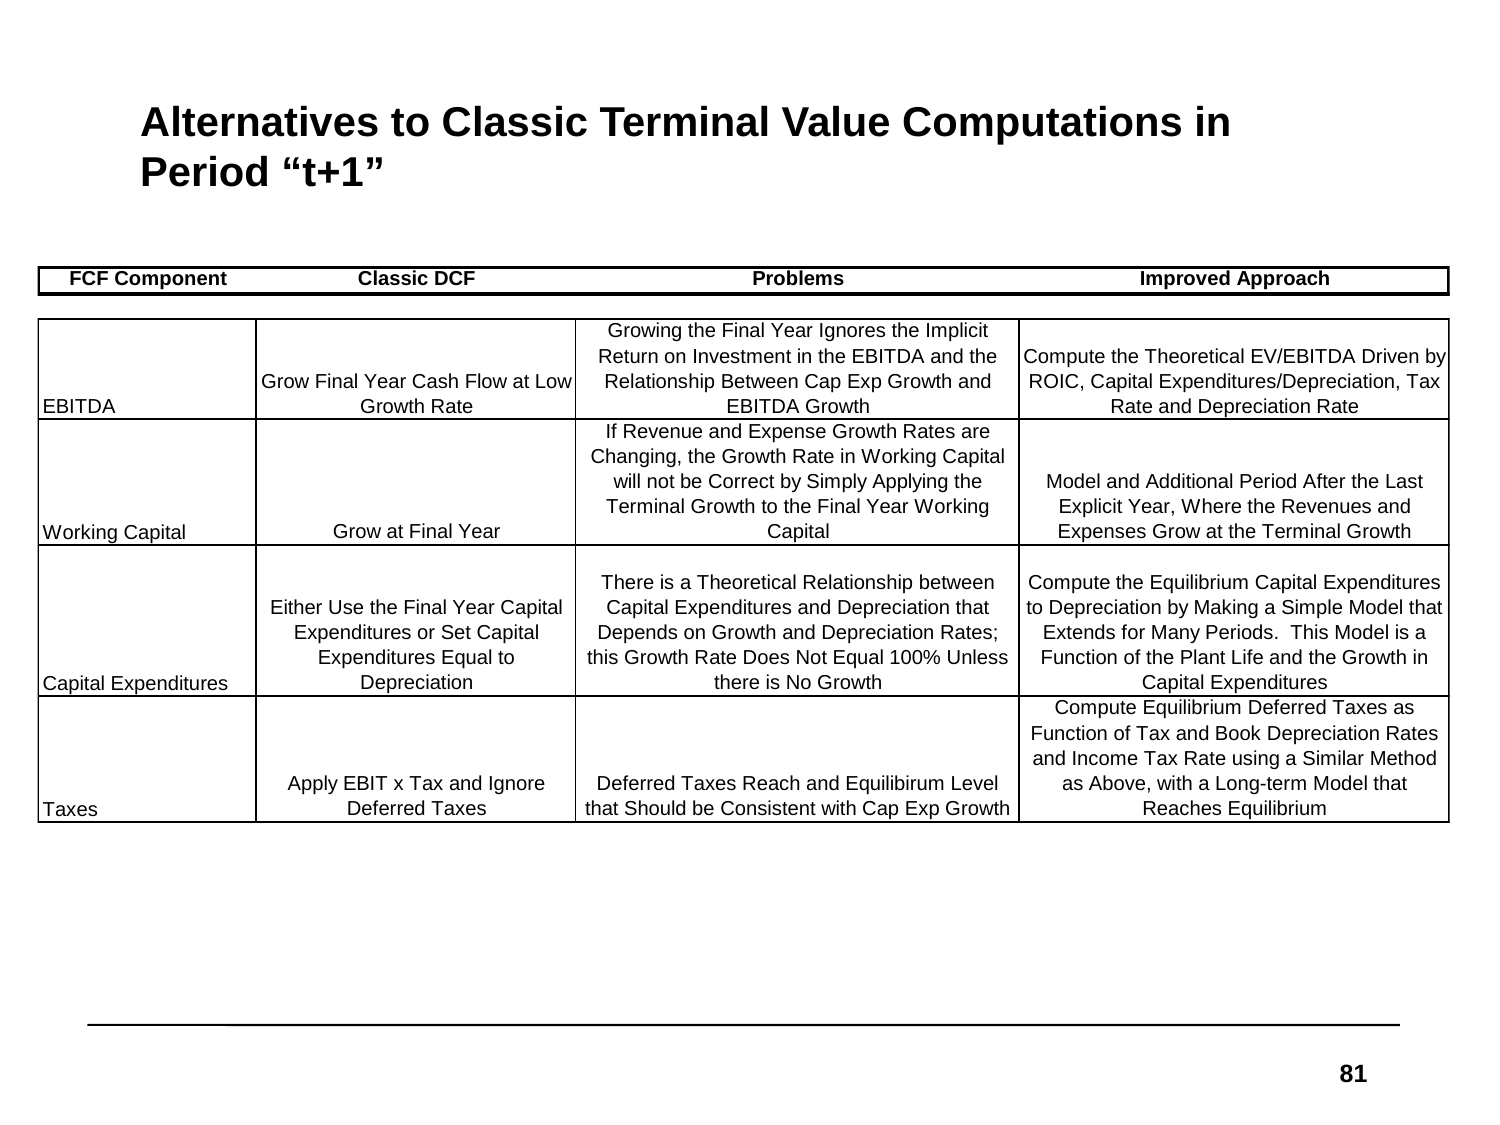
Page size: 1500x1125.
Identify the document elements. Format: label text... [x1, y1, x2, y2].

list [37, 265, 1451, 823]
title Alternatives to Classic Terminal Value Computations in Period “t+1” [125, 87, 1375, 225]
